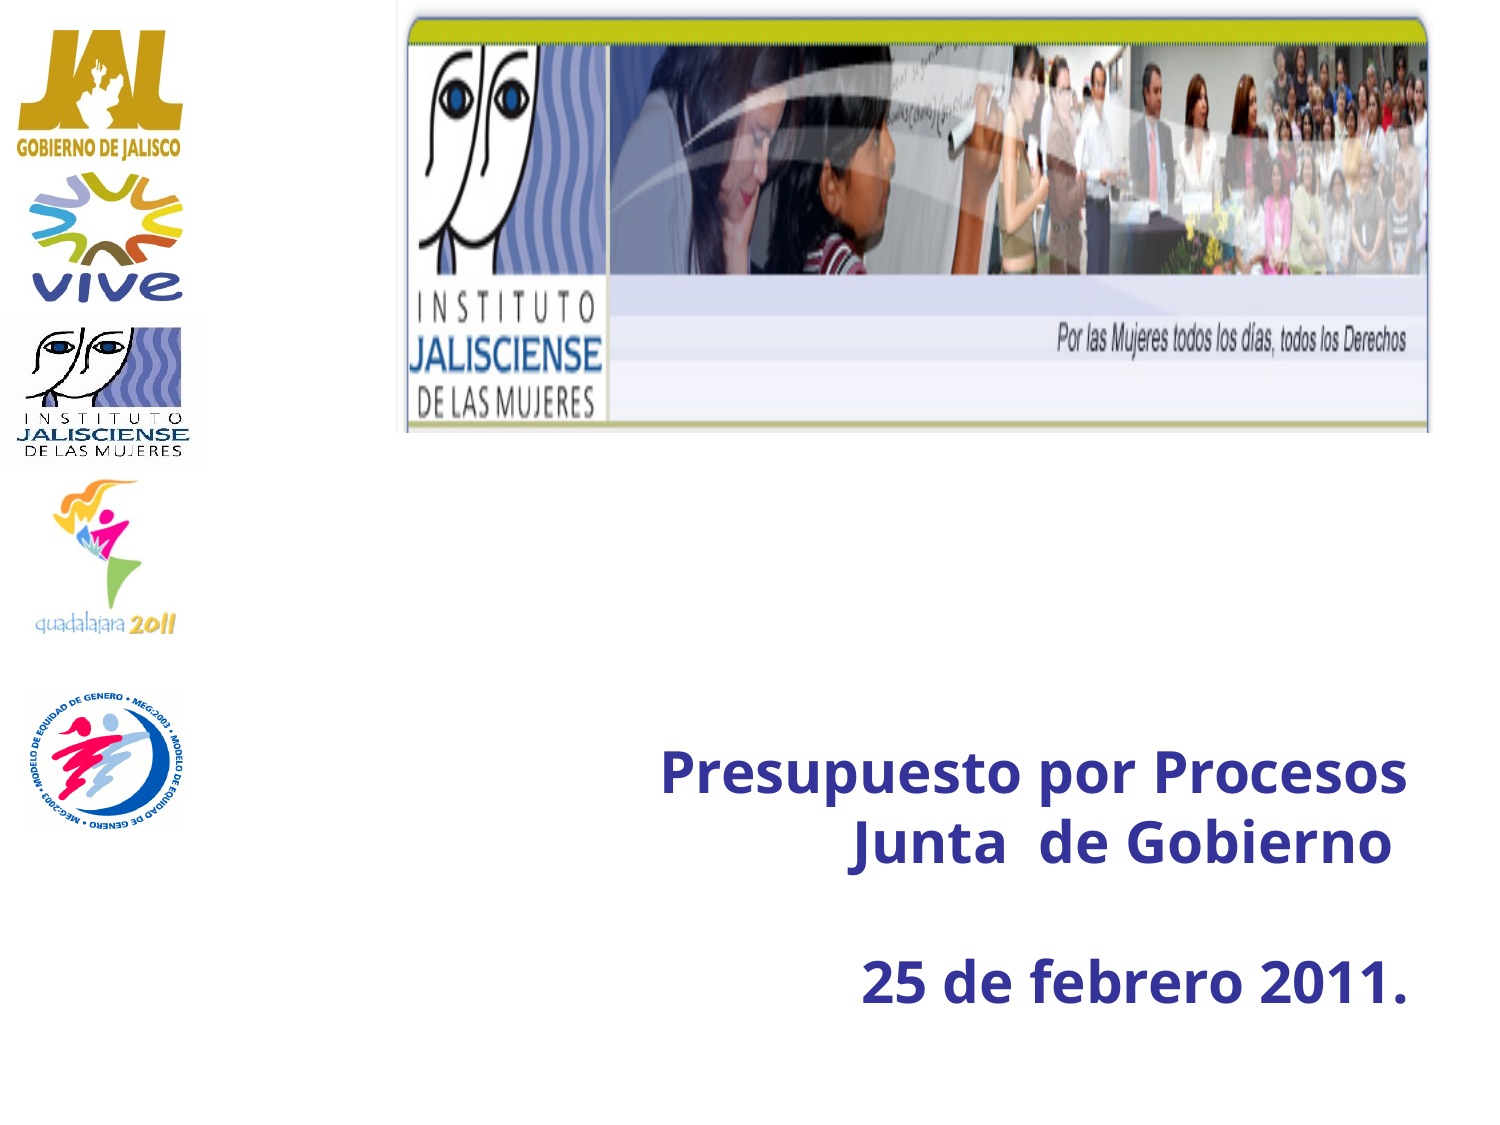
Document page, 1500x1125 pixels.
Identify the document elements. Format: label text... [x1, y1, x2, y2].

text_box Presupuesto por Procesos Junta de Gobierno 25 de febrero 2011. [419, 727, 1424, 1023]
picture [0, 314, 207, 469]
picture [29, 479, 183, 634]
picture [29, 172, 183, 303]
picture [29, 692, 183, 830]
picture [17, 30, 183, 161]
picture [395, 0, 1436, 433]
